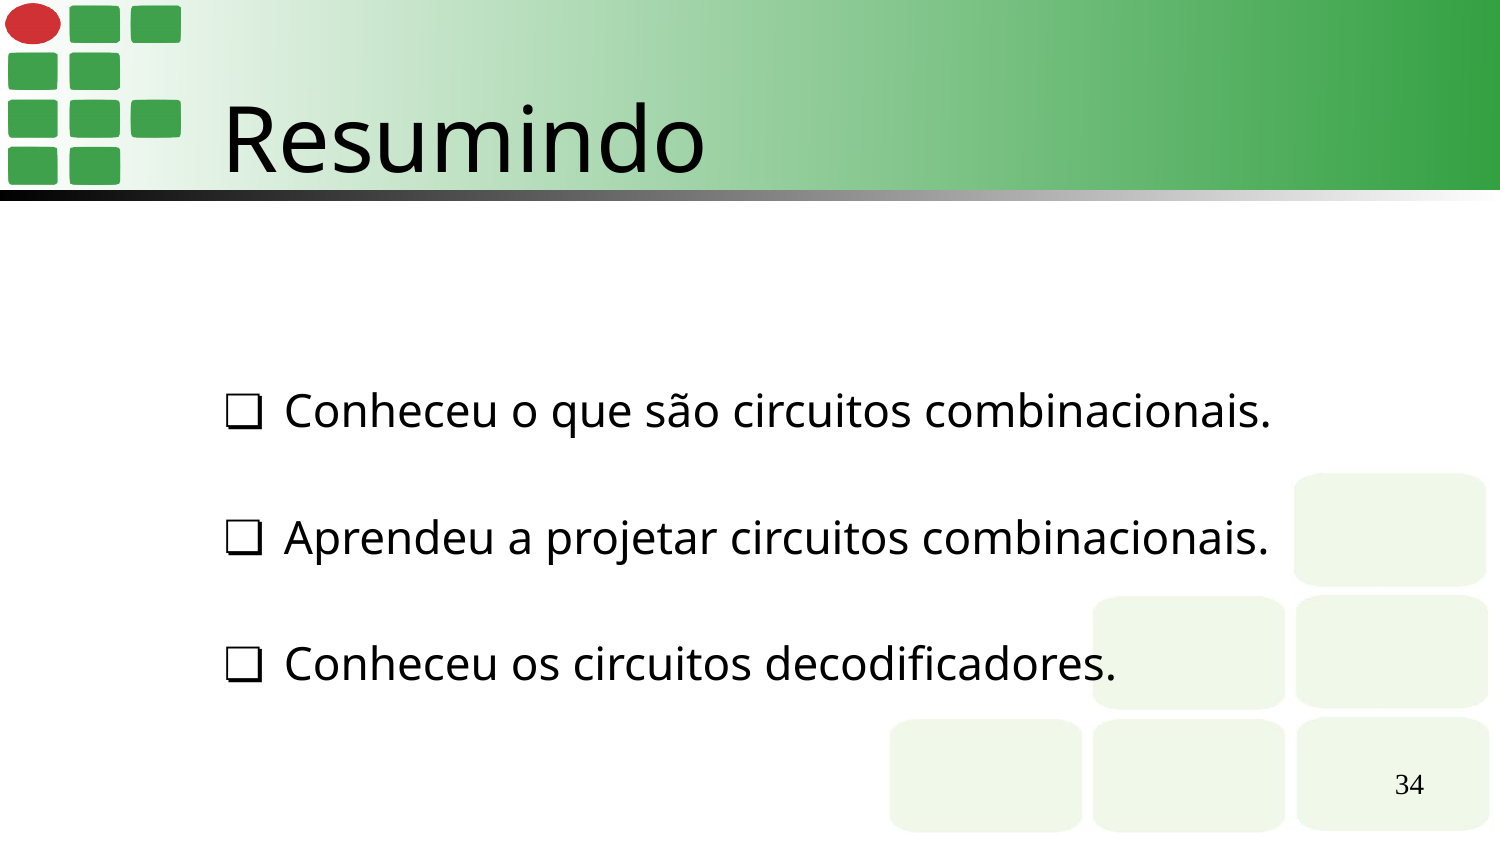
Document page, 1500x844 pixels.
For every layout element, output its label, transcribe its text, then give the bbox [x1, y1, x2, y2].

text_box Resumindo [206, 26, 1468, 207]
picture [5, 3, 181, 185]
slide_number ‹#› [1075, 769, 1425, 827]
picture [803, 441, 1495, 835]
text_box Conheceu o que são circuitos combinacionais. Aprendeu a projetar circuitos combinacionais. Conheceu os circuitos decodificadores. [193, 248, 1469, 769]
